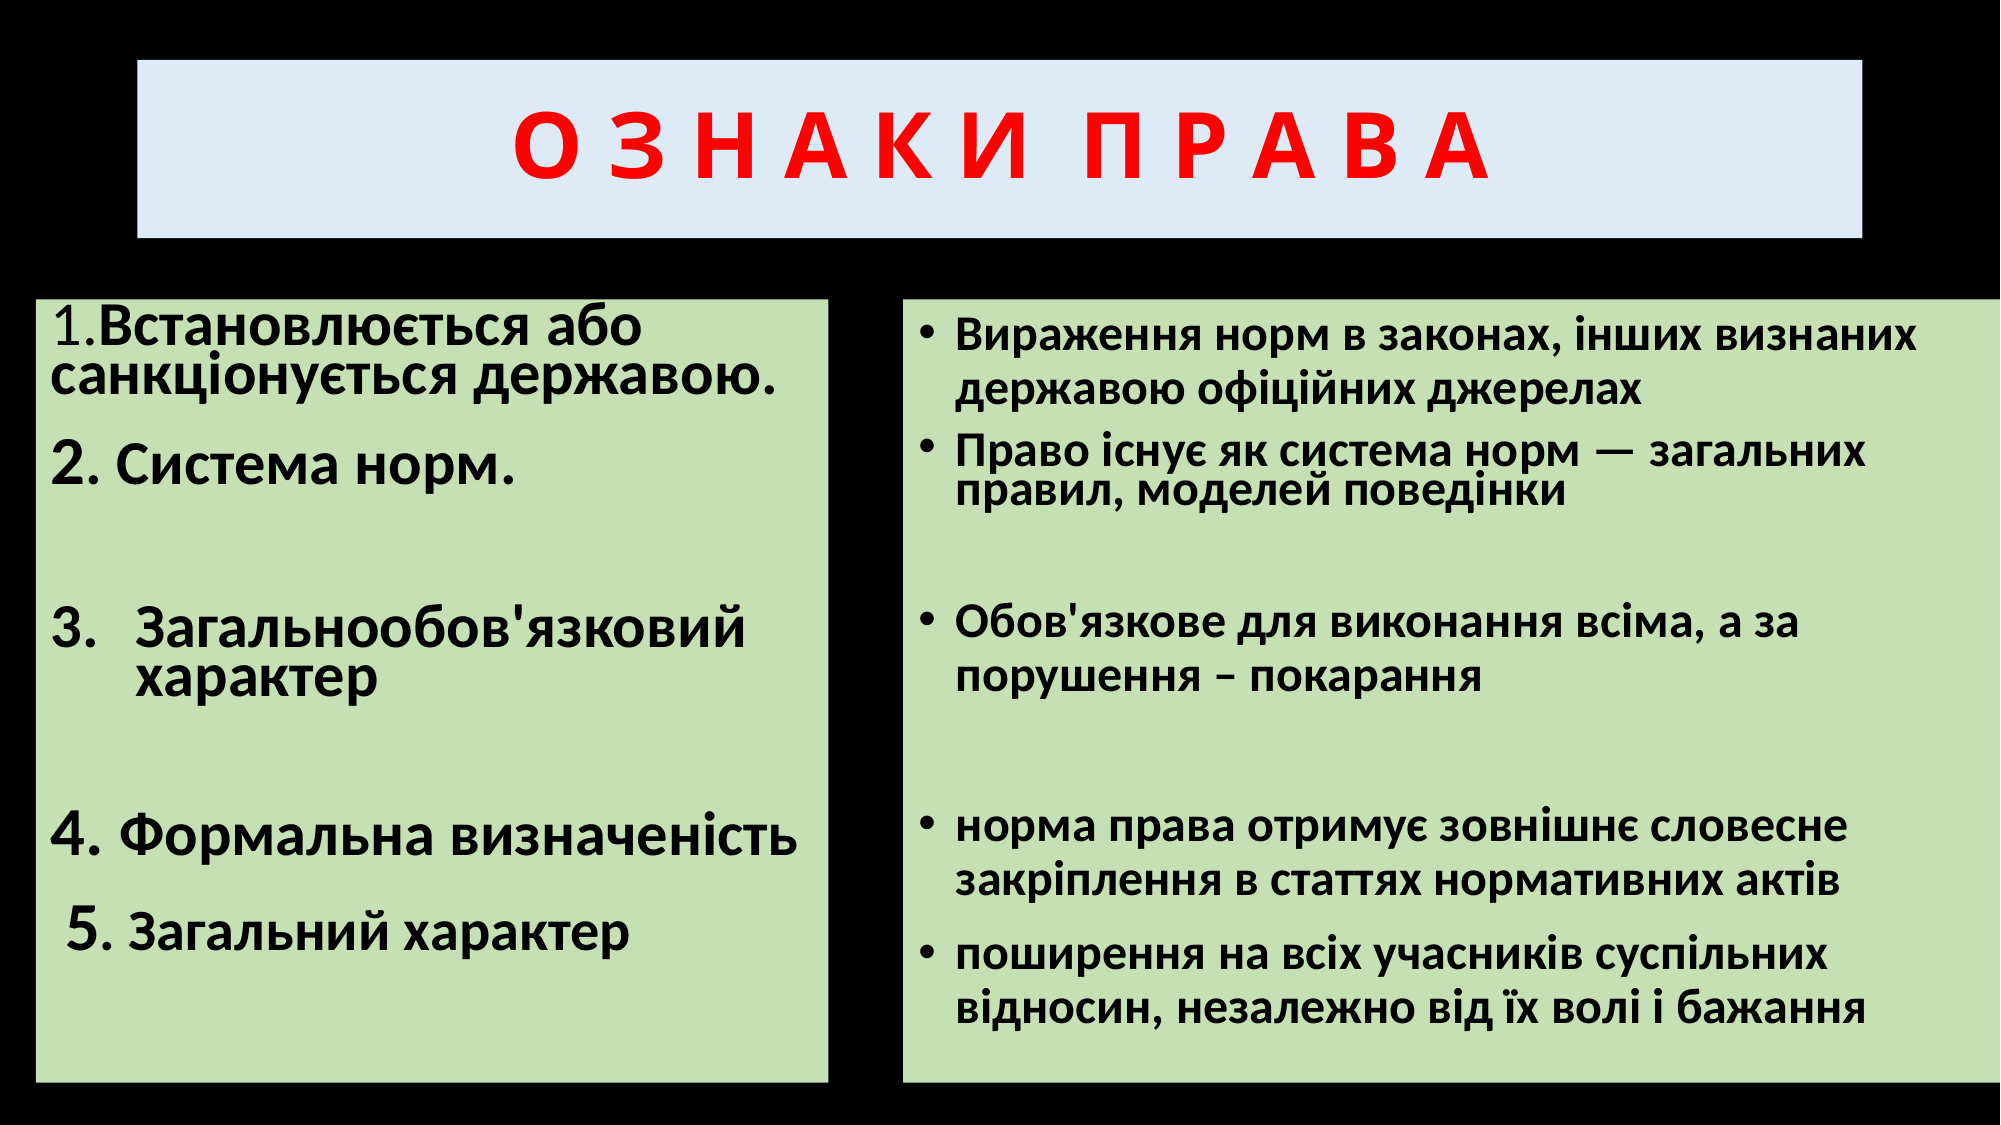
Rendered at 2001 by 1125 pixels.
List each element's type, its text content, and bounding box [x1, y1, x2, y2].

list Вираження норм в законах, інших визнаних державою офіційних джерелах Право існує як система норм — загальних правил, моделей поведінки Обов'язкове для виконання всіма, а за порушення – покарання норма права отримує зовнішнє словесне закріплення в статтях нормативних актів поширення на всіх учасників суспільних відносин, незалежно від їх волі і бажання [903, 299, 2000, 1083]
list 1.Встановлюється або санкціонується державою. 2. Система норм. Загальнообов'язковий характер 4. Формальна визначеність 5. Загальний характер [35, 299, 829, 1083]
title О З Н А К И П Р А В А [137, 59, 1863, 239]
